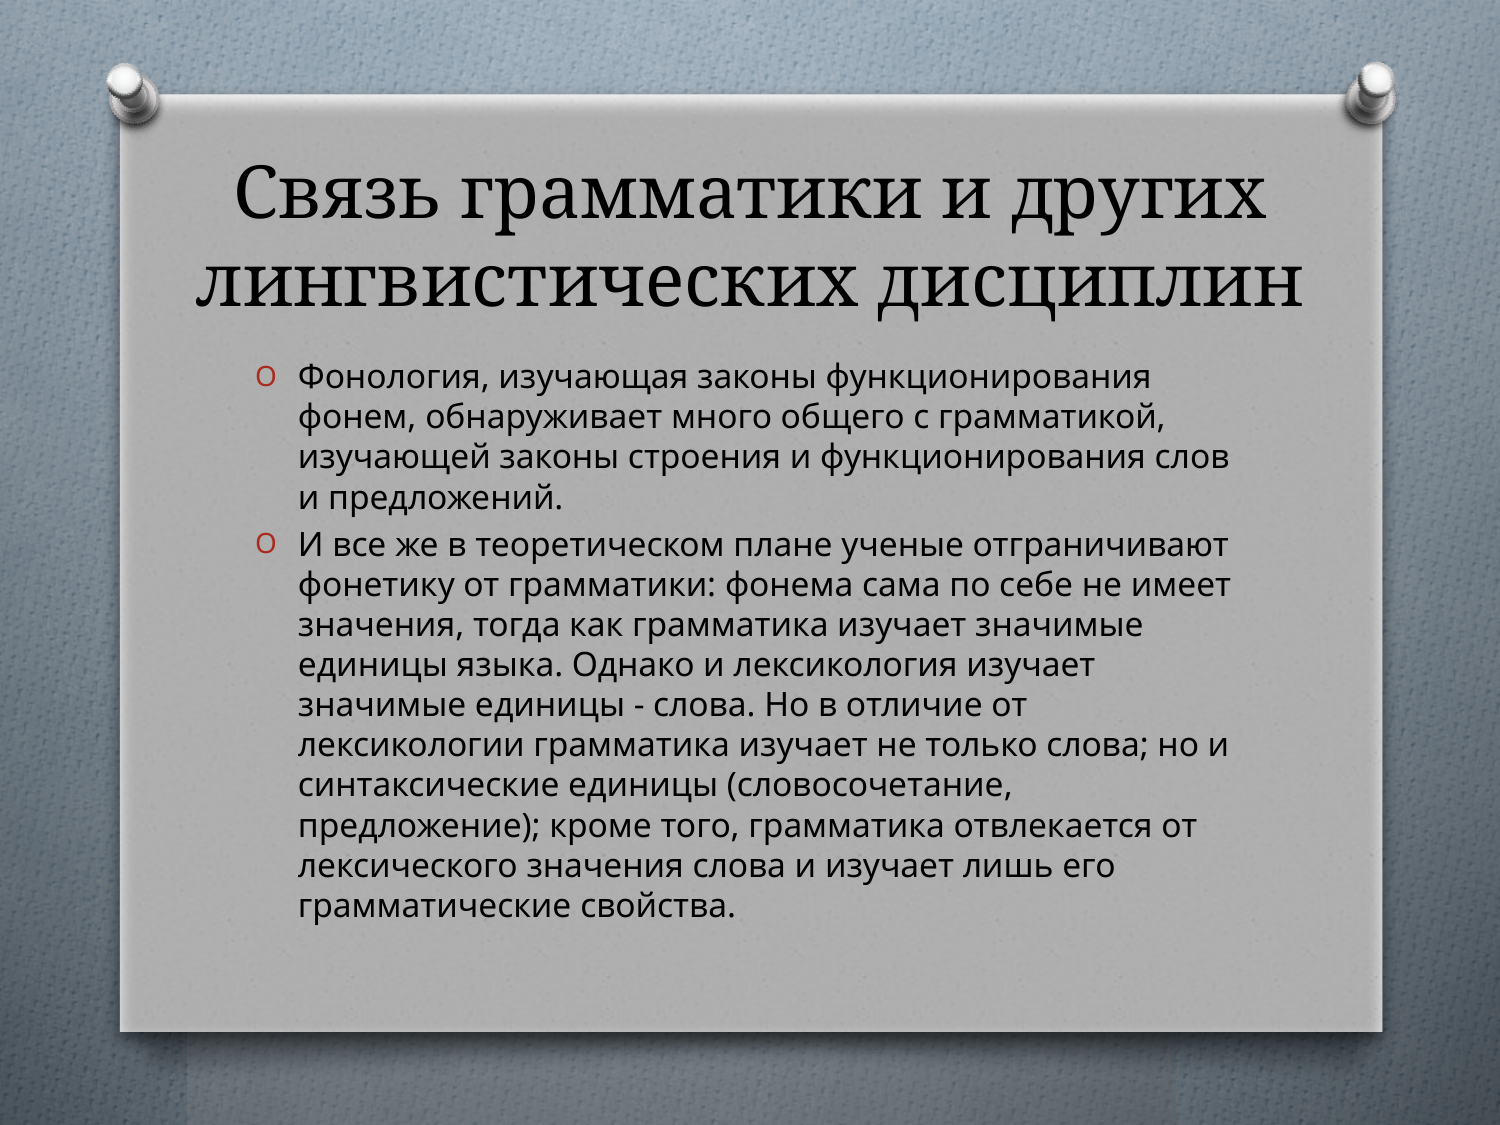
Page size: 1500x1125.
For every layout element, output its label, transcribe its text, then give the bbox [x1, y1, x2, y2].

title Связь грамматики и других лингвистических дисциплин [179, 134, 1323, 332]
picture [75, 29, 198, 153]
picture [1317, 35, 1439, 156]
list Фонология, изучающая законы функционирования фонем, обнаруживает много общего с грамматикой, изучающей законы строения и функционирования слов и предложений. И все же в теоретическом плане ученые отграничивают фонетику от грамматики: фонема сама по себе не имеет значения, тогда как грамматика изучает значимые единицы языка. Однако и лексикология изучает значимые единицы - слова. Но в отличие от лексикологии грамматика изучает не только слова; но и синтаксические единицы (словосочетание, предложение); кроме того, грамматика отвлекается от лексического значения слова и изучает лишь его грамматические свойства. [240, 347, 1257, 939]
